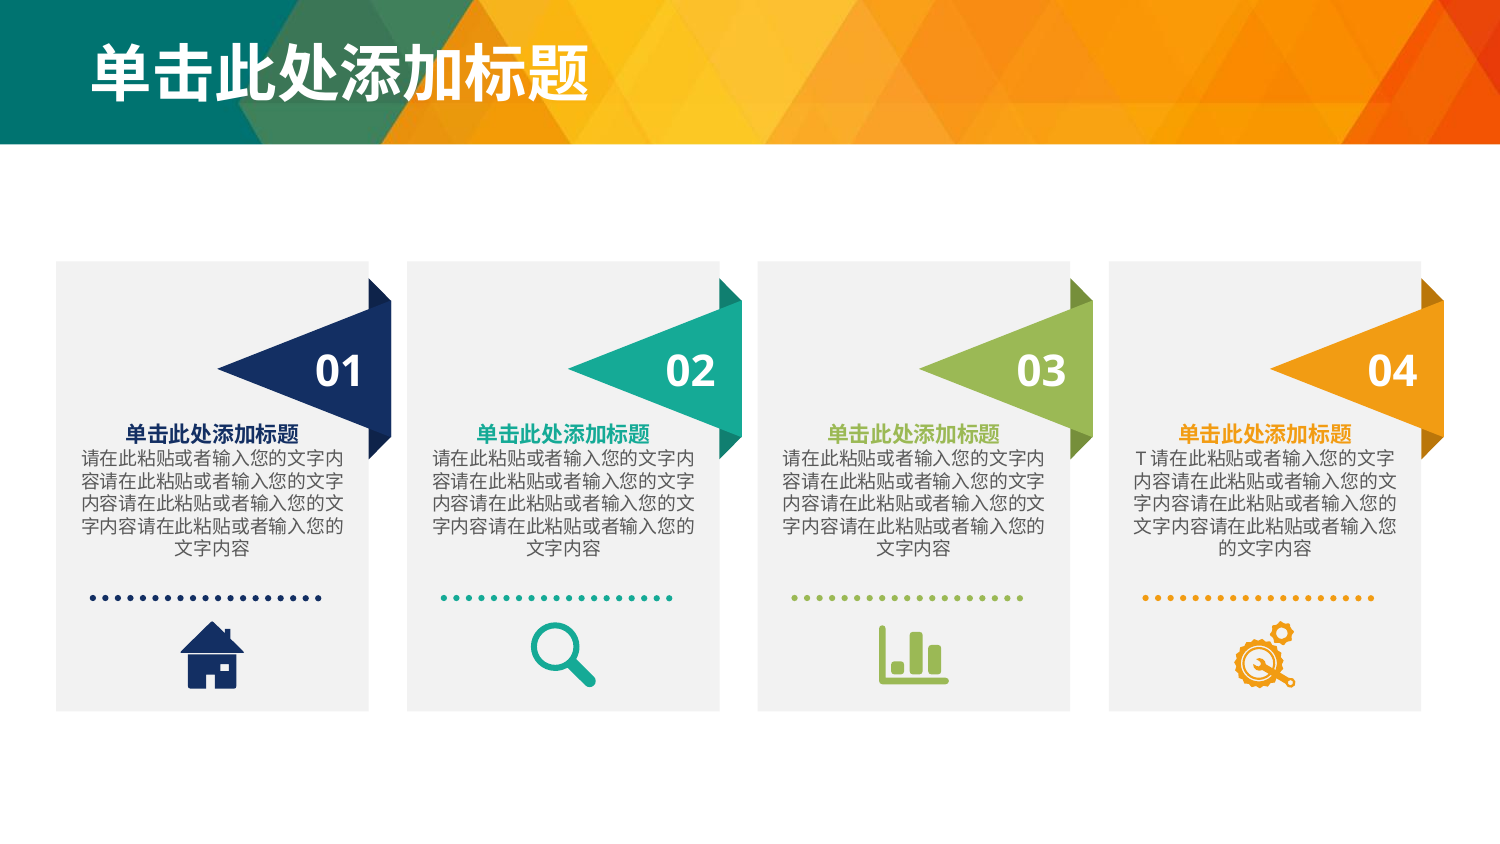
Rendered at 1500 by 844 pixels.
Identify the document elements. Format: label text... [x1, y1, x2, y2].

text_box [1269, 621, 1294, 646]
text_box [55, 260, 370, 712]
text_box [217, 278, 392, 460]
text_box [530, 622, 596, 688]
text_box [1108, 260, 1422, 712]
text_box [406, 260, 721, 712]
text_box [567, 278, 742, 460]
text_box [180, 621, 245, 653]
text_box [187, 654, 237, 689]
text_box 单击此处添加标题 [75, 26, 1060, 116]
text_box [879, 625, 949, 685]
text_box [757, 260, 1071, 712]
text_box 单击此处添加标题 请在此粘贴或者输入您的文字内容请在此粘贴或者输入您的文字内容请在此粘贴或者输入您的文字内容请在此粘贴或者输入您的文字内容 [417, 413, 710, 567]
text_box [1234, 638, 1296, 689]
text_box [1269, 278, 1444, 460]
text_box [918, 278, 1093, 460]
text_box 单击此处添加标题 请在此粘贴或者输入您的文字内容请在此粘贴或者输入您的文字内容请在此粘贴或者输入您的文字内容请在此粘贴或者输入您的文字内容 [767, 413, 1061, 567]
text_box 单击此处添加标题 T请在此粘贴或者输入您的文字内容请在此粘贴或者输入您的文字内容请在此粘贴或者输入您的文字内容请在此粘贴或者输入您的文字内容 [1118, 413, 1412, 567]
picture [0, 0, 1500, 144]
text_box 单击此处添加标题 请在此粘贴或者输入您的文字内容请在此粘贴或者输入您的文字内容请在此粘贴或者输入您的文字内容请在此粘贴或者输入您的文字内容 [66, 413, 359, 567]
